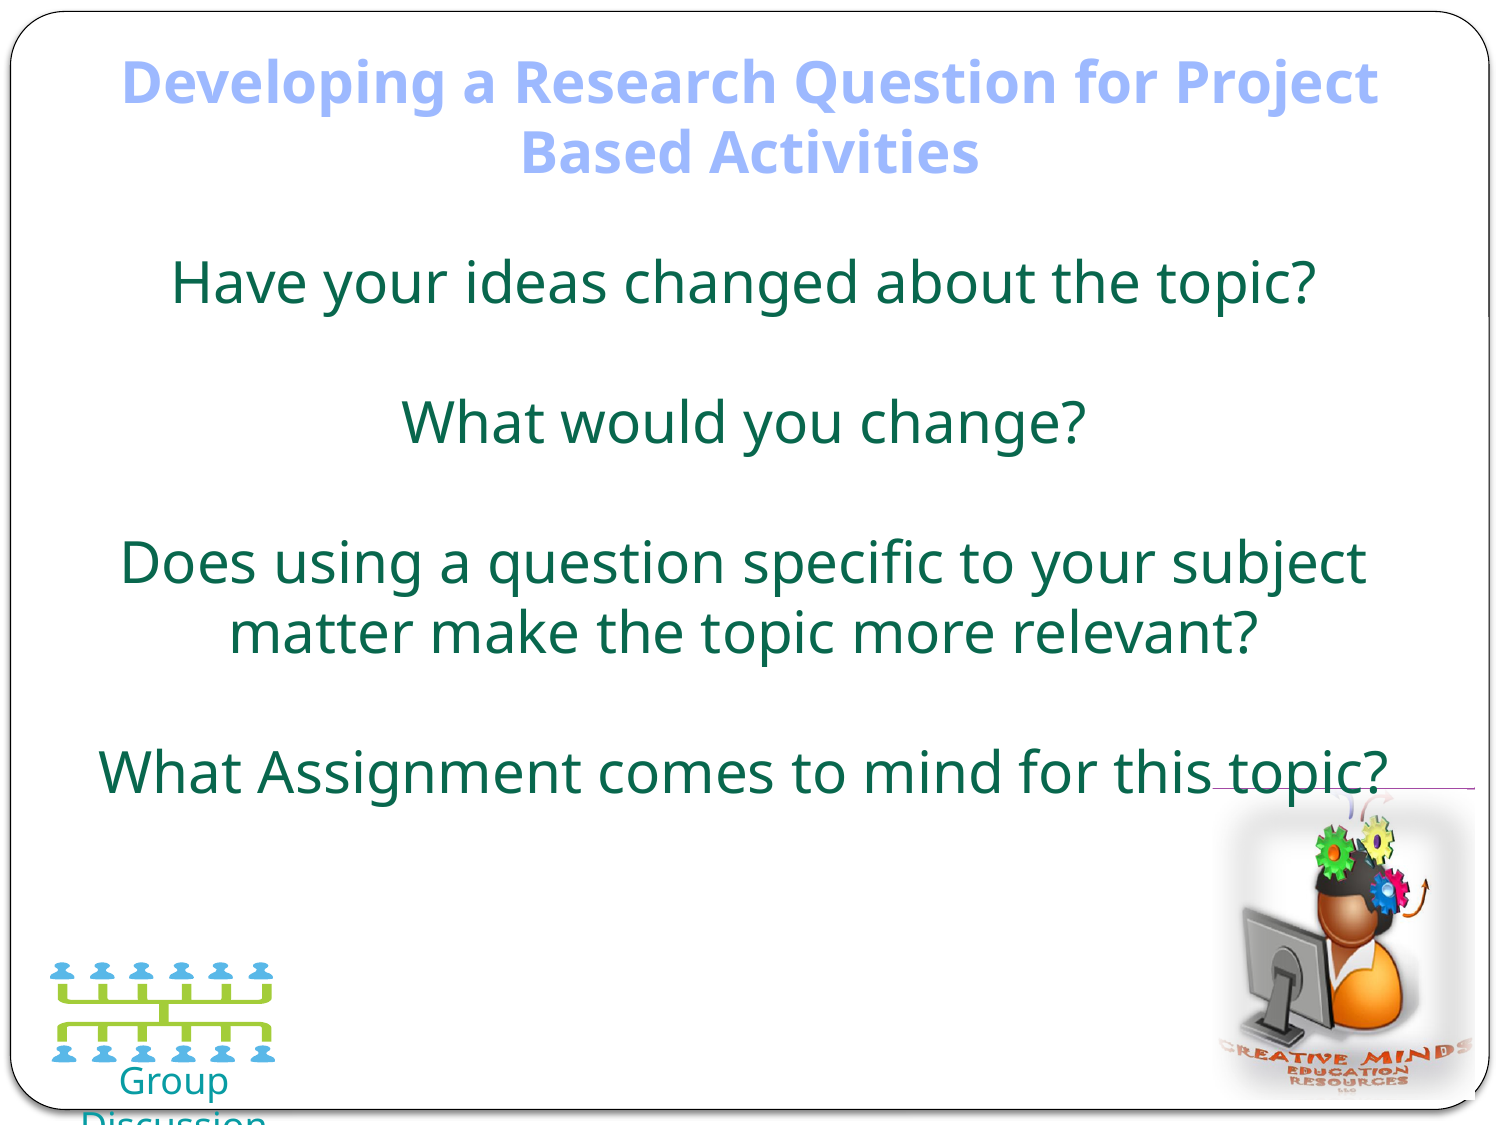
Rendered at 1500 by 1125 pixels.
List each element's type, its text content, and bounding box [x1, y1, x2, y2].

picture [49, 962, 276, 1063]
text_box Have your ideas changed about the topic? What would you change? Does using a question specific to your subject matter make the topic more relevant? What Assignment comes to mind for this topic? [50, 237, 1438, 892]
picture [1212, 787, 1476, 1100]
text_box Developing a Research Question for Project Based Activities [37, 37, 1463, 193]
text_box Group Discussion [37, 1049, 311, 1125]
